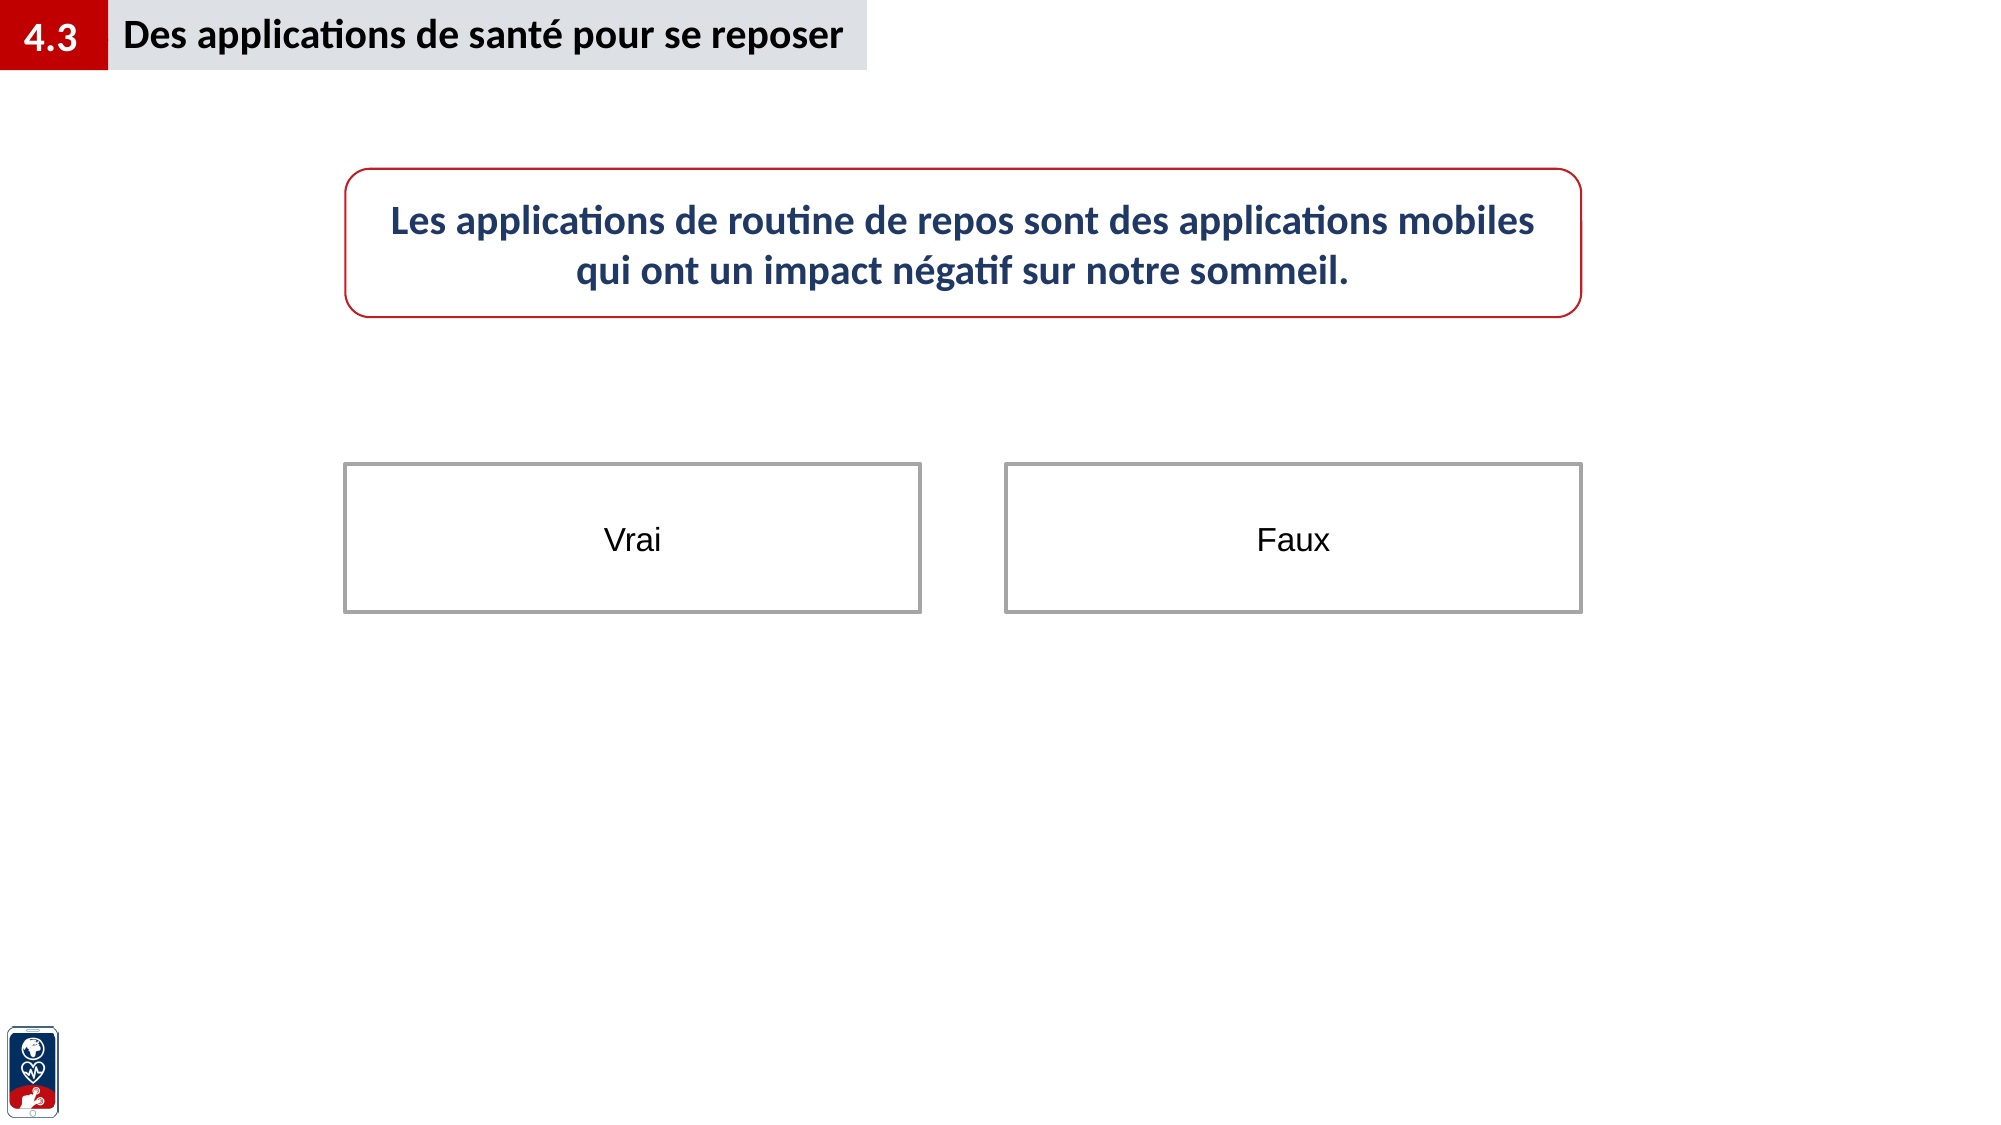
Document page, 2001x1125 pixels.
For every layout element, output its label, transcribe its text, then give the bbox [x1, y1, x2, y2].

text_box Les applications de routine de repos sont des applications mobiles qui ont un impact négatif sur notre sommeil. [345, 168, 1582, 318]
text_box 4.3 [9, 9, 109, 60]
picture [7, 1026, 59, 1118]
text_box Des applications de santé pour se reposer [108, 0, 867, 70]
text_box [0, 0, 109, 71]
text_box Vrai [343, 462, 922, 614]
text_box Faux [1004, 462, 1583, 614]
